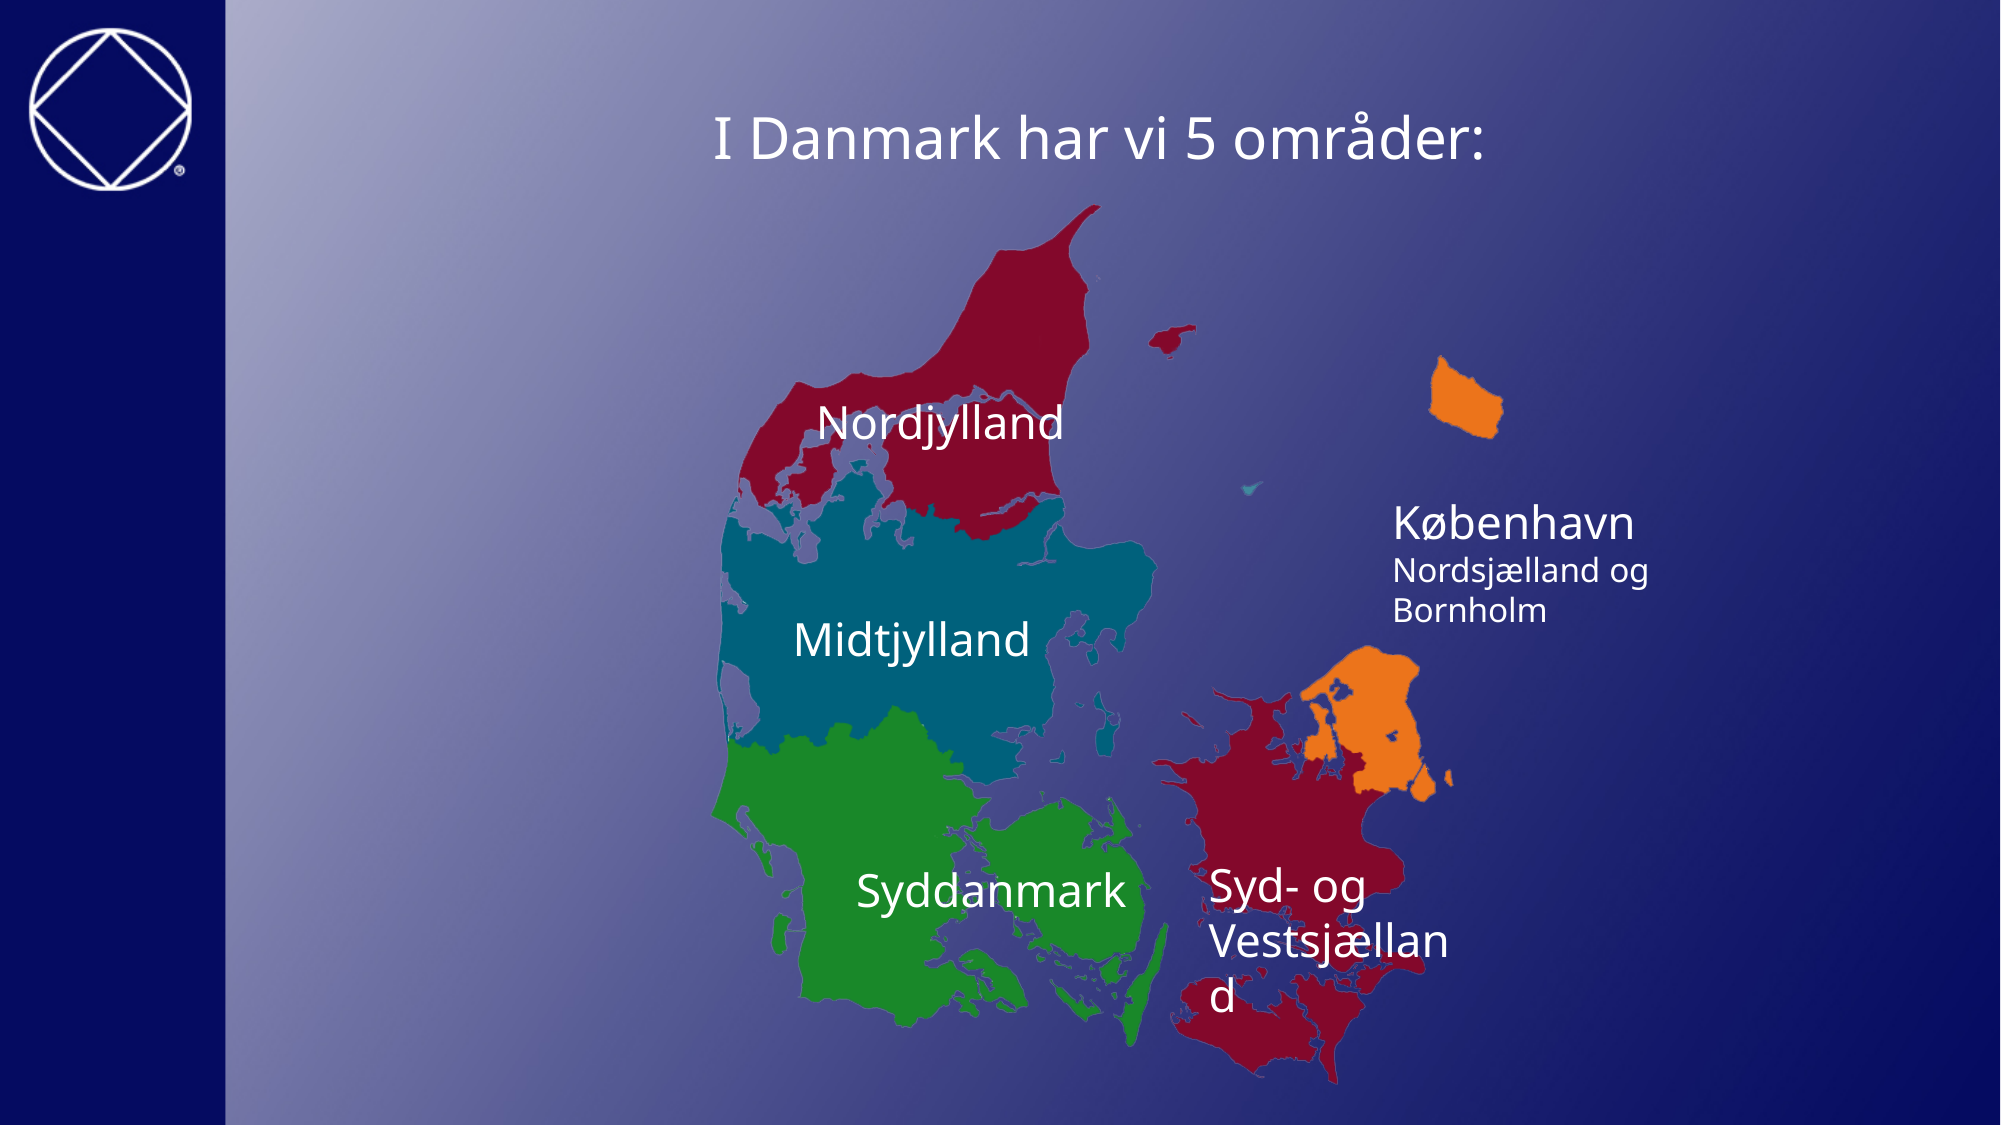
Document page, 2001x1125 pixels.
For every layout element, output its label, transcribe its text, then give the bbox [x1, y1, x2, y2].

text_box København Nordsjælland og Bornholm [1526, 486, 1675, 637]
text_box I Danmark har vi 5 områder: [428, 93, 1772, 179]
picture [0, 0, 2001, 1125]
